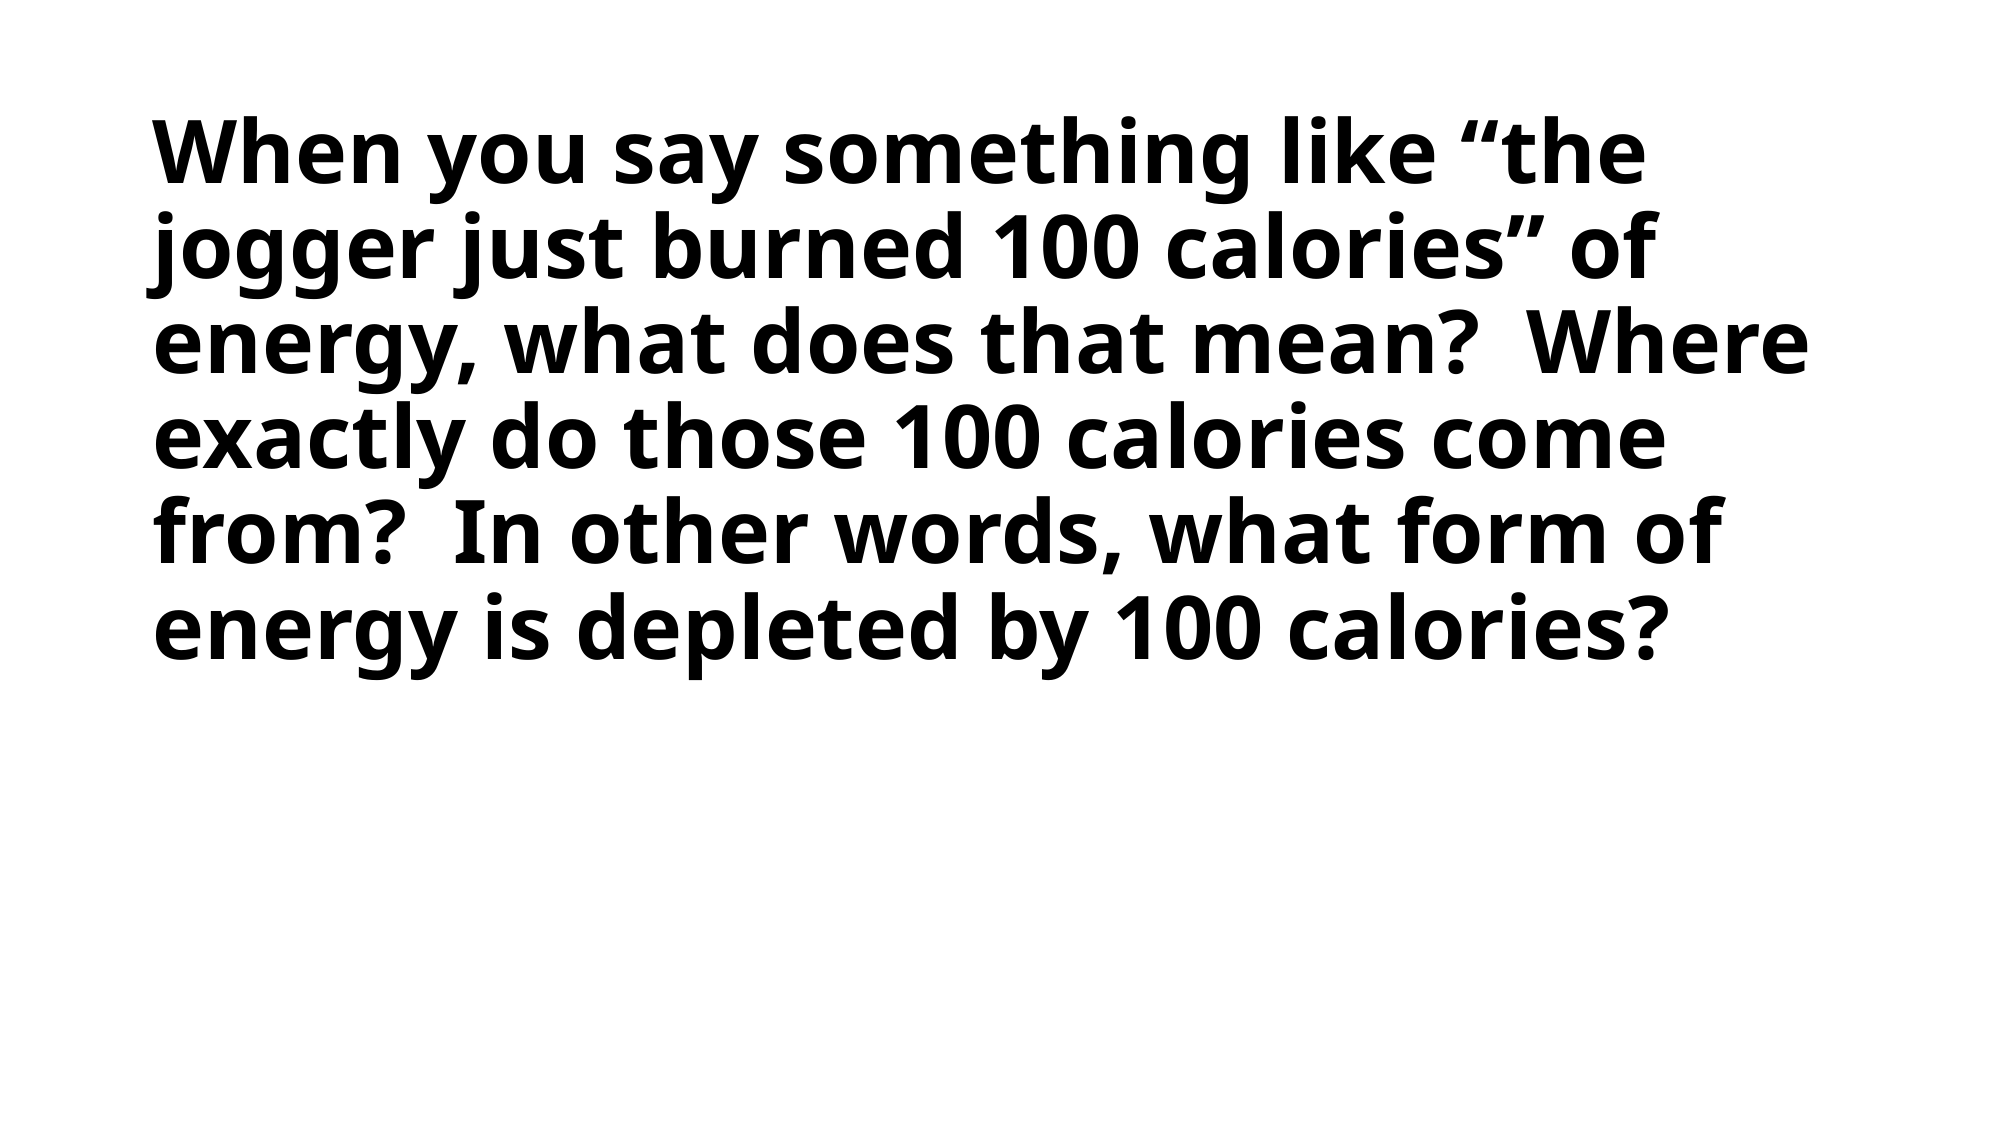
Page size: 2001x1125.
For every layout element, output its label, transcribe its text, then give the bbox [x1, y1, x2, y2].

title When you say something like “the jogger just burned 100 calories” of energy, what does that mean? Where exactly do those 100 calories come from? In other words, what form of energy is depleted by 100 calories? [137, 59, 1863, 726]
